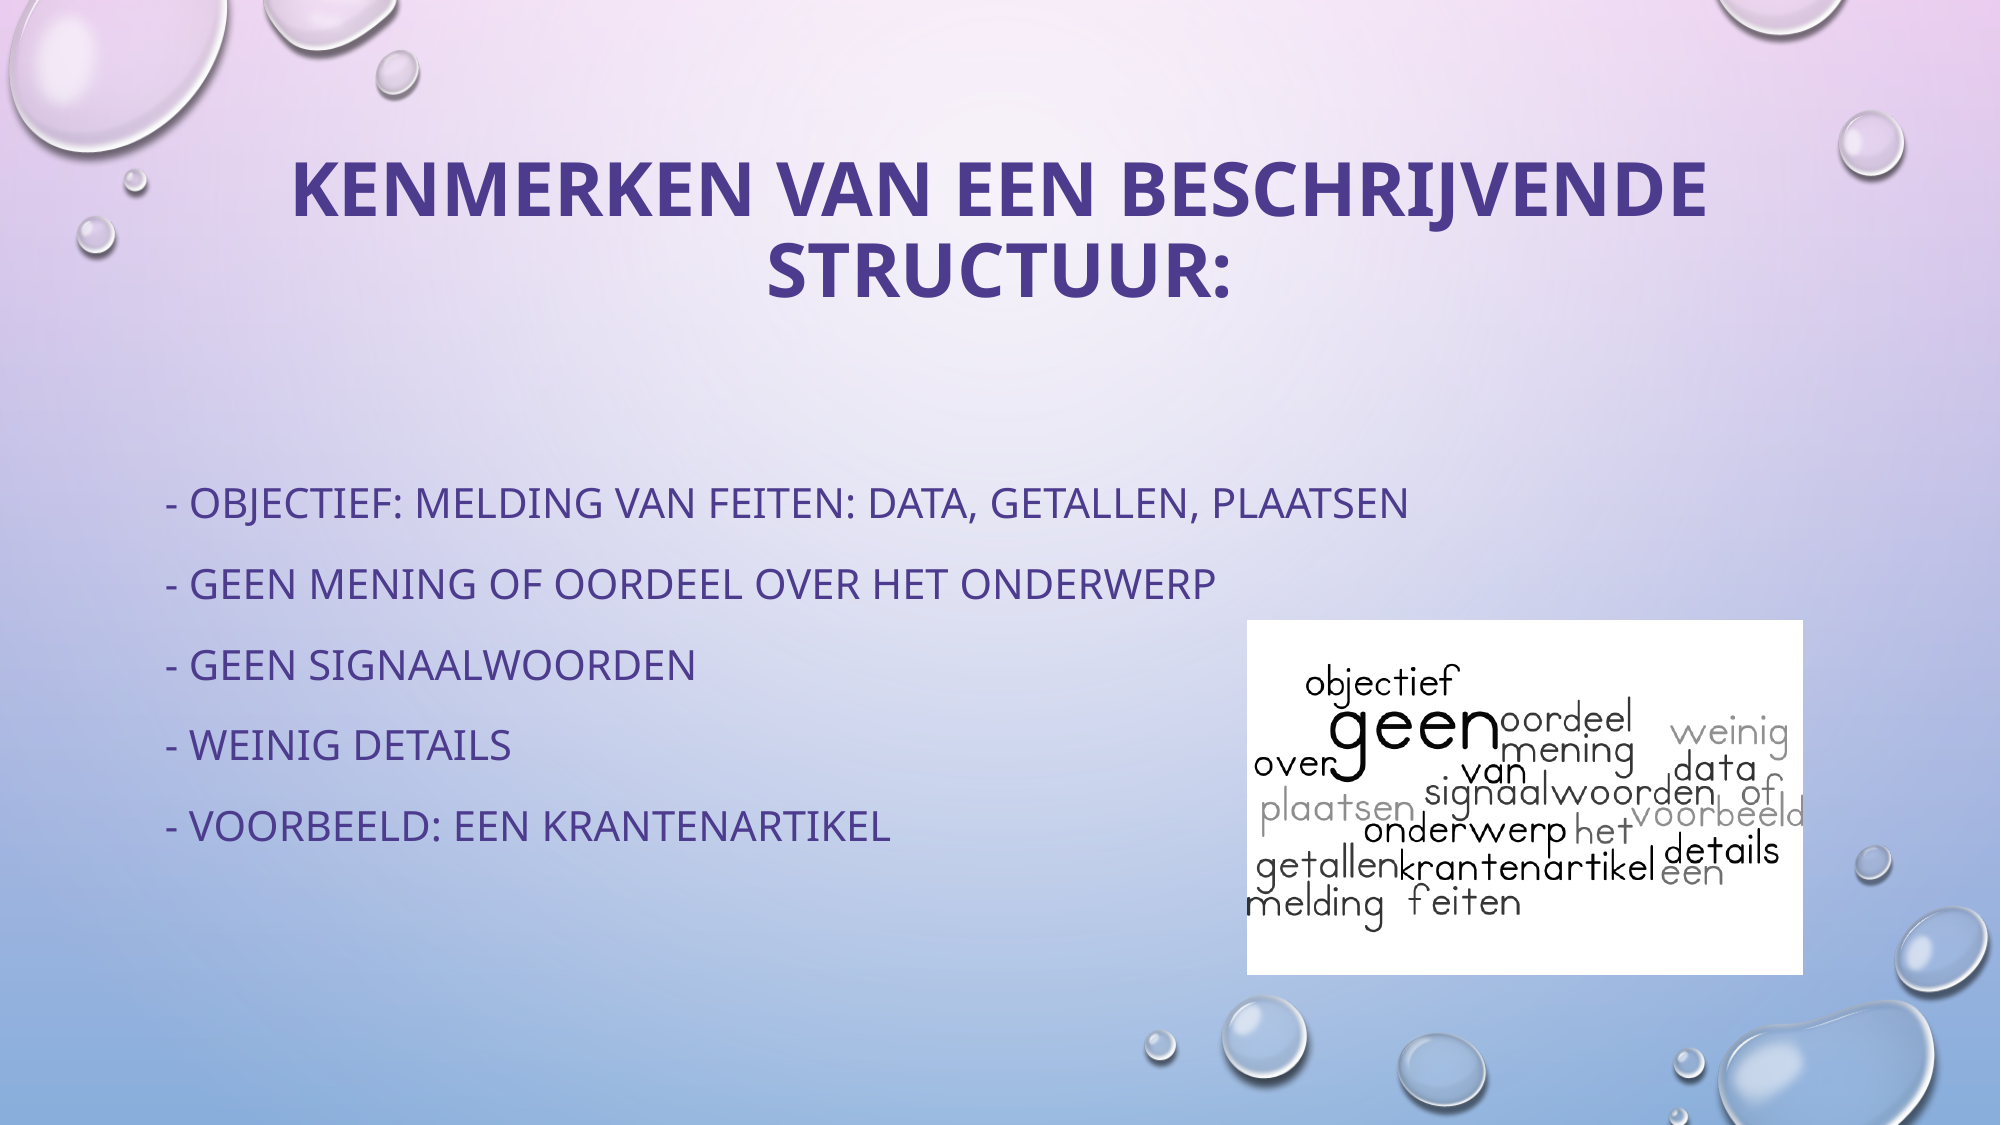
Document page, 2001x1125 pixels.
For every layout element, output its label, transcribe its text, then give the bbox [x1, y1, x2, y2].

picture [0, 0, 2000, 1125]
list - objectief: melding van feiten: data, getallen, plaatsen - geen mening of oordeel over het onderwerp - geen signaalwoorden - weinig details - voorbeeld: een krantenartikel [149, 388, 1850, 950]
title Kenmerken van een beschrijvende structuur: [149, 101, 1851, 364]
